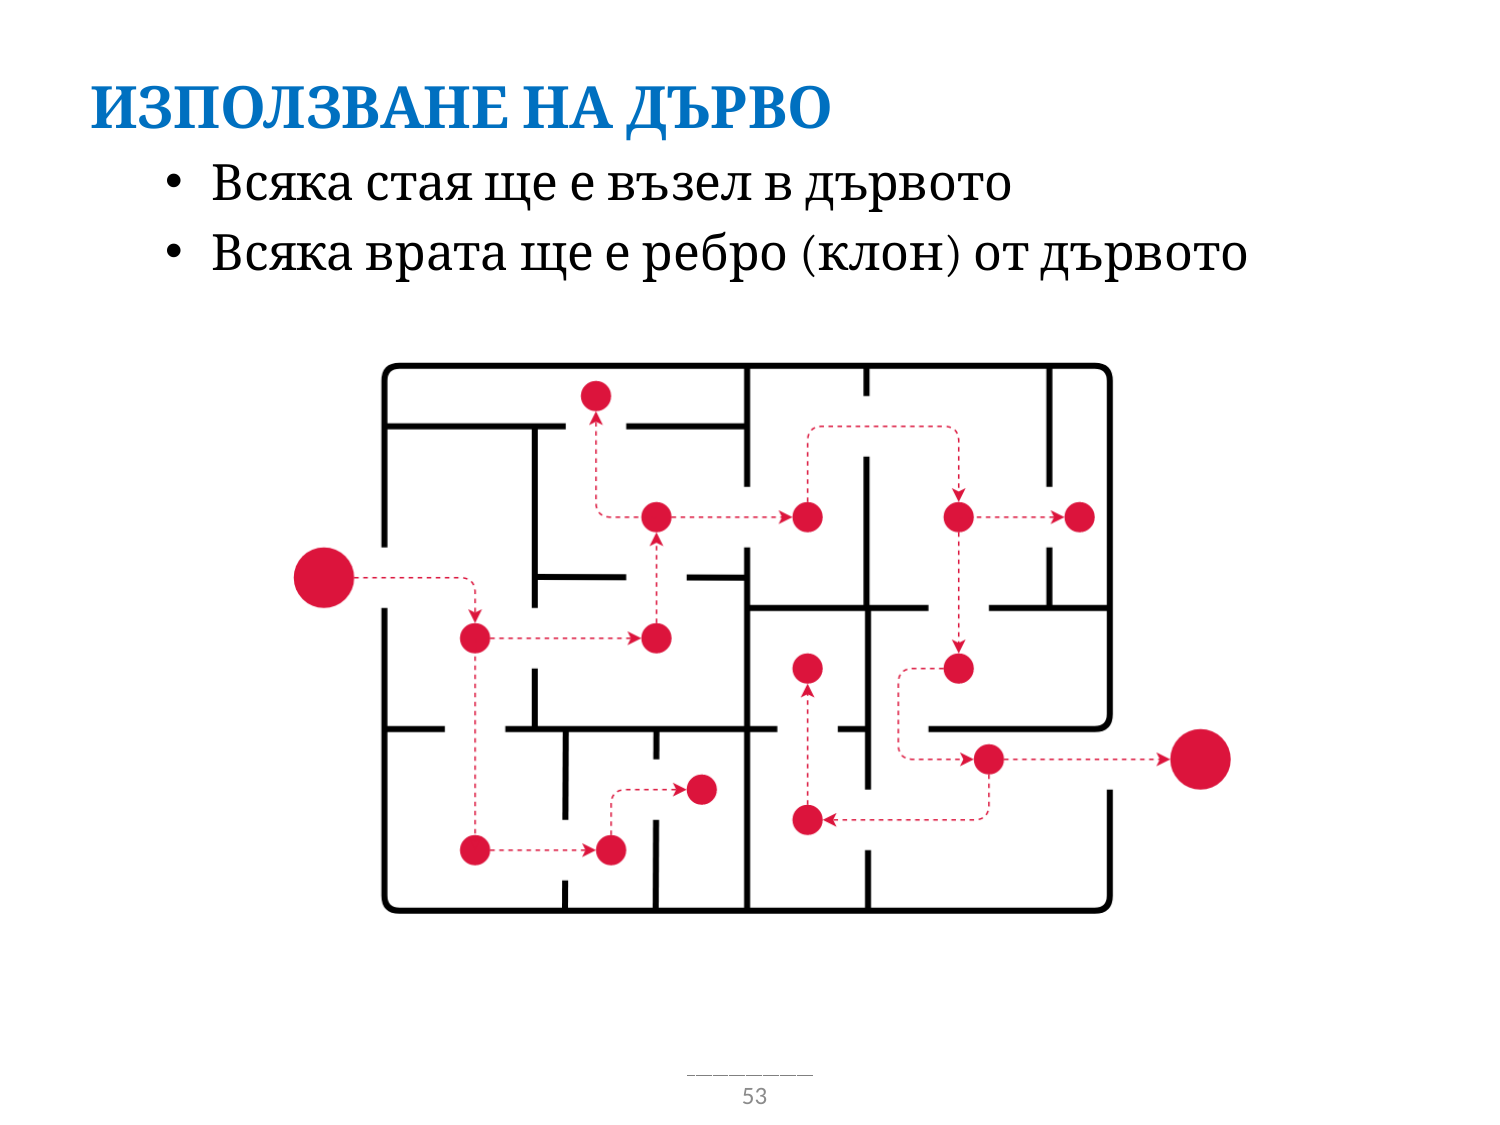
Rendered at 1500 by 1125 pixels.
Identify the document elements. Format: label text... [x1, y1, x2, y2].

picture [292, 362, 1233, 915]
list Използване на дърво Всяка стая ще е възел в дървото Всяка врата ще е ребро (клон) от дървото [75, 62, 1450, 1063]
slide_number 53 [579, 1065, 930, 1125]
